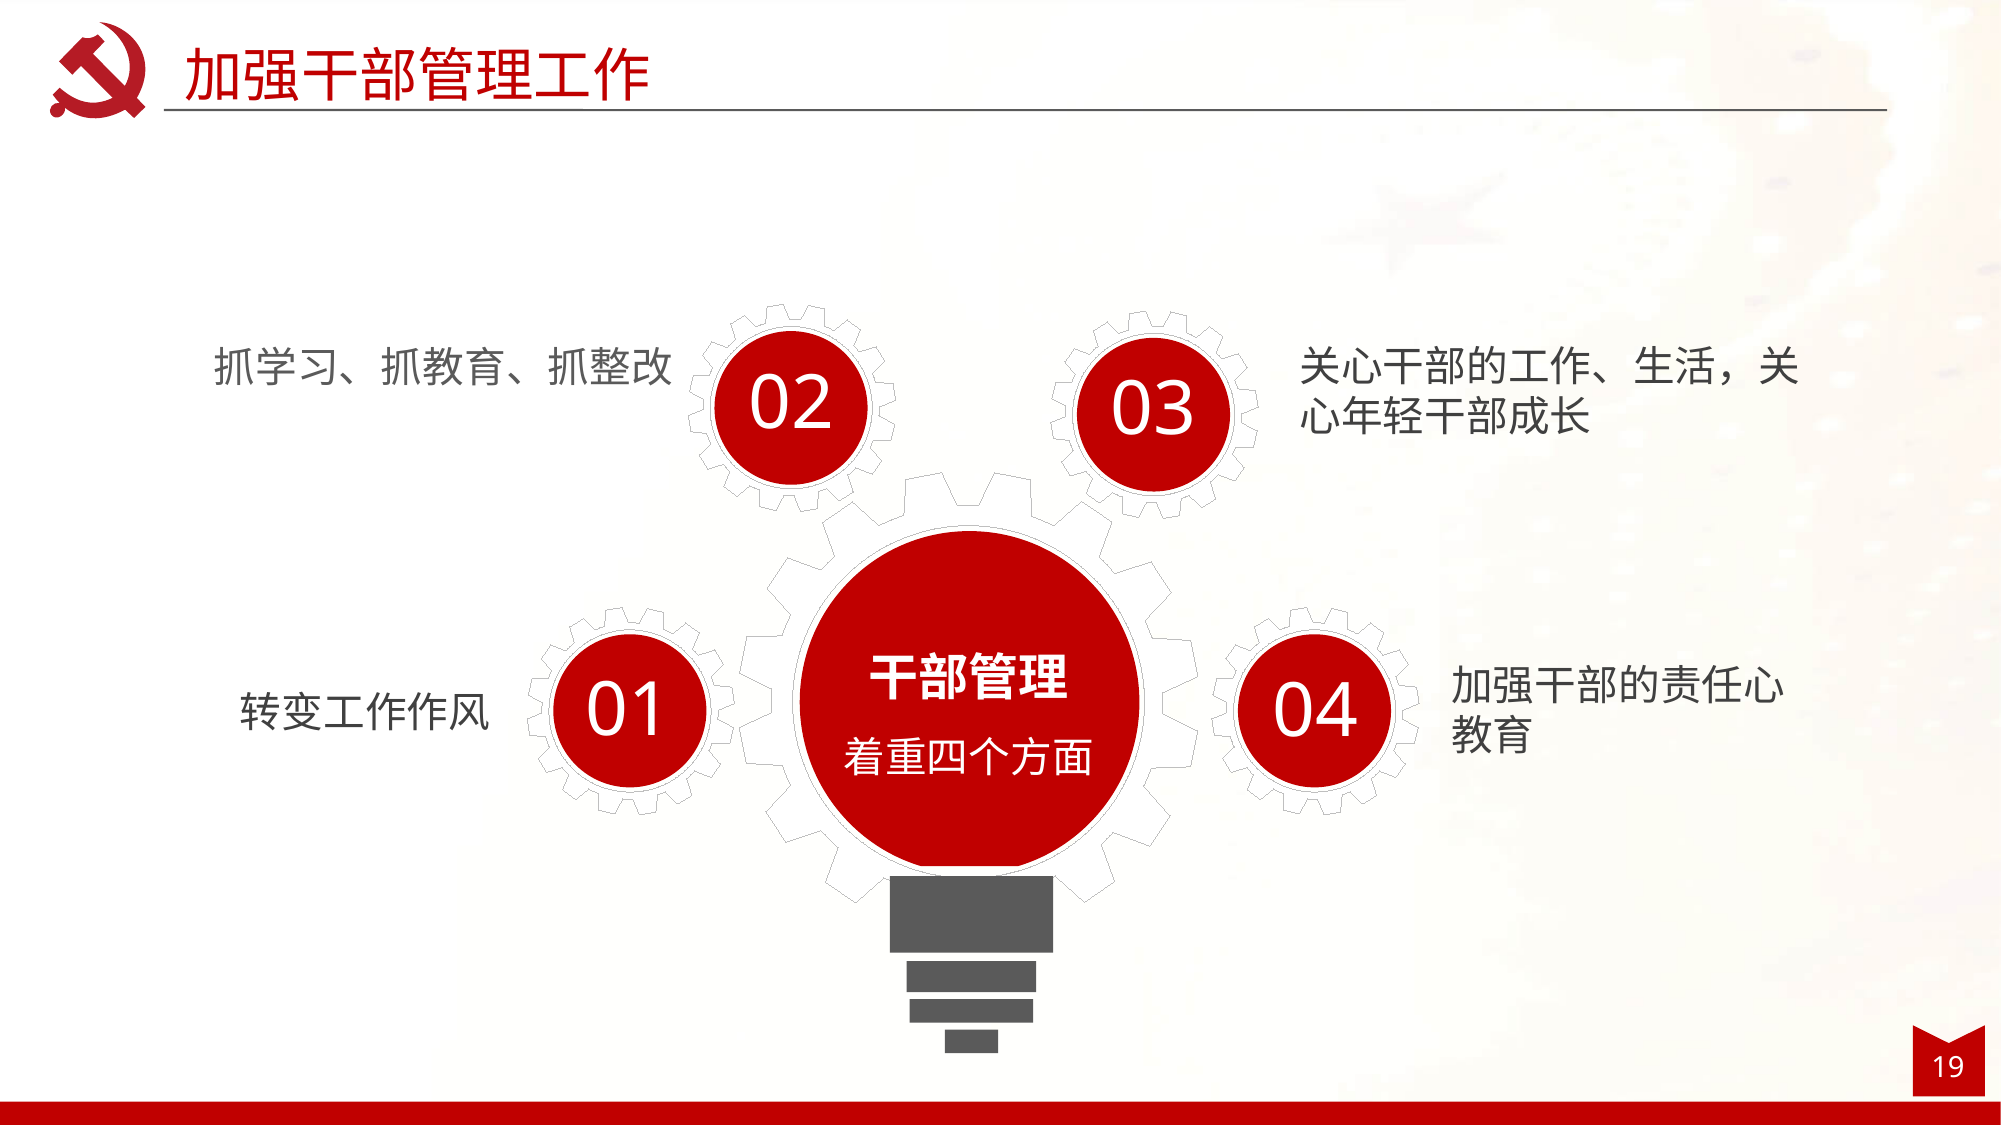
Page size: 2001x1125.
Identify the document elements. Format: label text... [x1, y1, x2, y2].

text_box 抓学习、抓教育、抓整改 [183, 333, 683, 398]
text_box [49, 22, 146, 119]
text_box 加强干部管理工作 [169, 29, 1573, 110]
text_box 转变工作作风 [104, 678, 506, 743]
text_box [1050, 310, 1259, 519]
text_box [688, 303, 896, 512]
text_box [906, 961, 1037, 993]
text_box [526, 607, 735, 816]
text_box [739, 472, 1198, 903]
text_box [799, 531, 1140, 867]
text_box 干部管理 着重四个方面 [826, 608, 1111, 789]
picture [0, 0, 2001, 1101]
text_box [889, 876, 1054, 953]
text_box 关心干部的工作、生活，关心年轻干部成长 [1284, 332, 1842, 447]
text_box 加强干部的责任心教育 [1436, 651, 1818, 767]
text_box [1211, 607, 1420, 816]
text_box [944, 1029, 999, 1054]
text_box 加强干部管理工作 [169, 111, 1573, 116]
text_box [909, 999, 1034, 1023]
